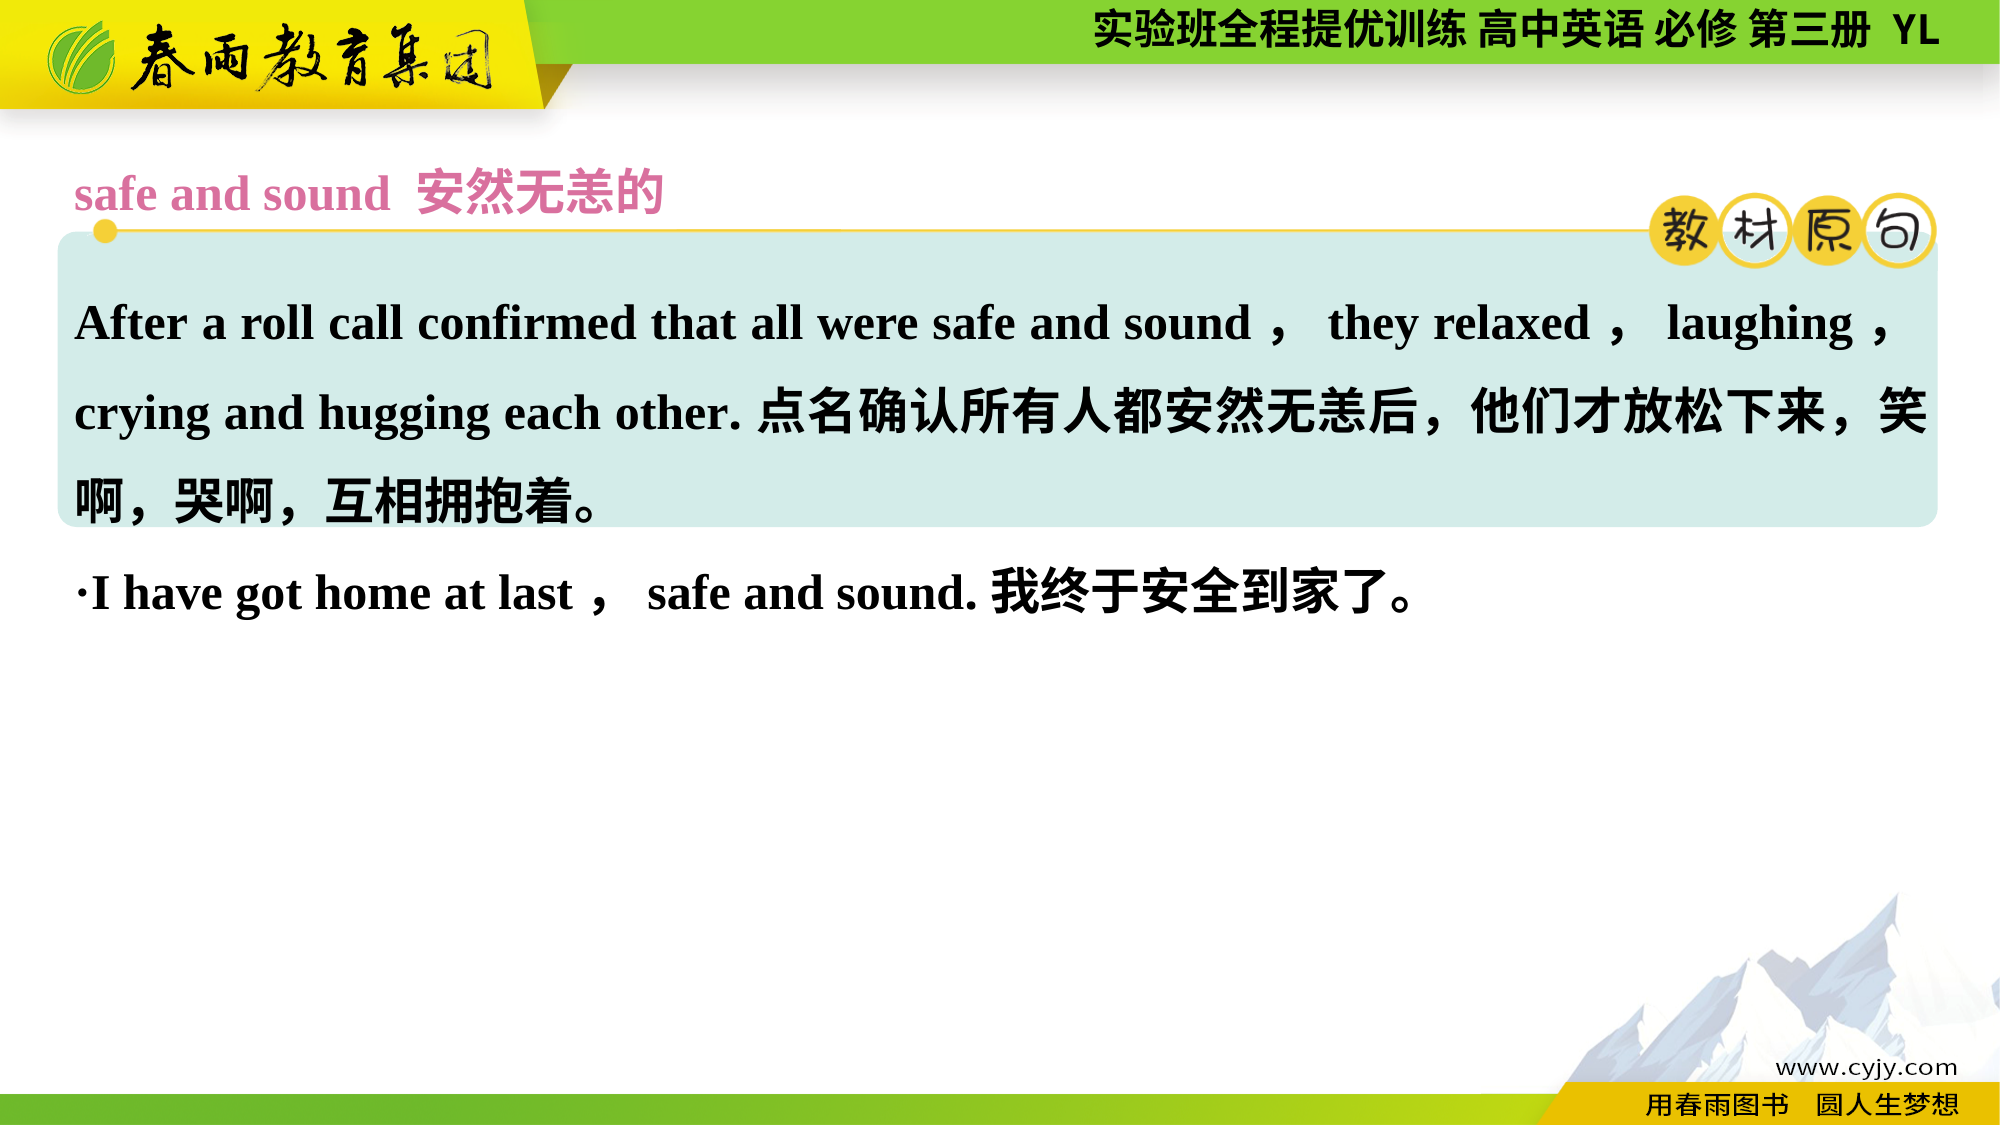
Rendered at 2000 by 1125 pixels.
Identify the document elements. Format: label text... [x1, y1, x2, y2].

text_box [87, 184, 1938, 271]
list safe and sound 安然无恙的 After a roll call confirmed that all were safe and sound，they relaxed，laughing，crying and hugging each other.点名确认所有人都安然无恙后，他们才放松下来，笑啊，哭啊，互相拥抱着。 ·I have got home at last，safe and sound.我终于安全到家了。 [59, 122, 1944, 632]
picture [0, 0, 2000, 1125]
